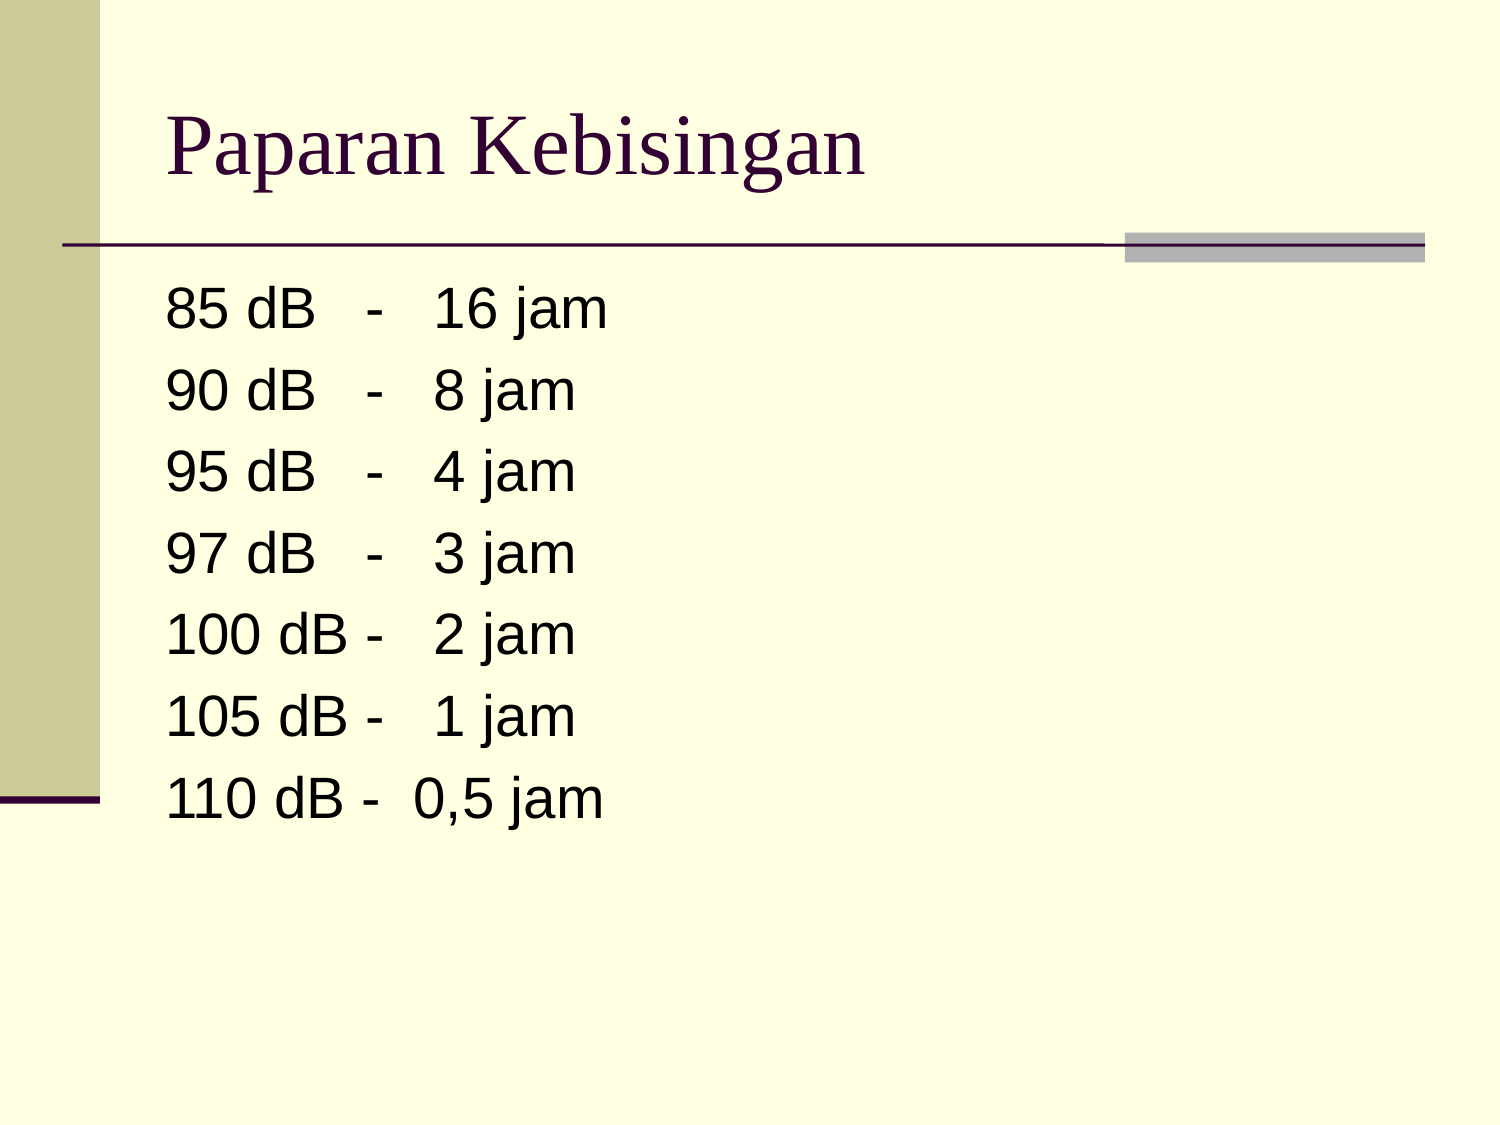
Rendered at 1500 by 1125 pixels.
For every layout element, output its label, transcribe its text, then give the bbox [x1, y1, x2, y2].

list 85 dB - 16 jam 90 dB - 8 jam 95 dB - 4 jam 97 dB - 3 jam 100 dB - 2 jam 105 dB - 1 jam 110 dB - 0,5 jam [149, 262, 1426, 1006]
title Paparan Kebisingan [149, 45, 1426, 234]
